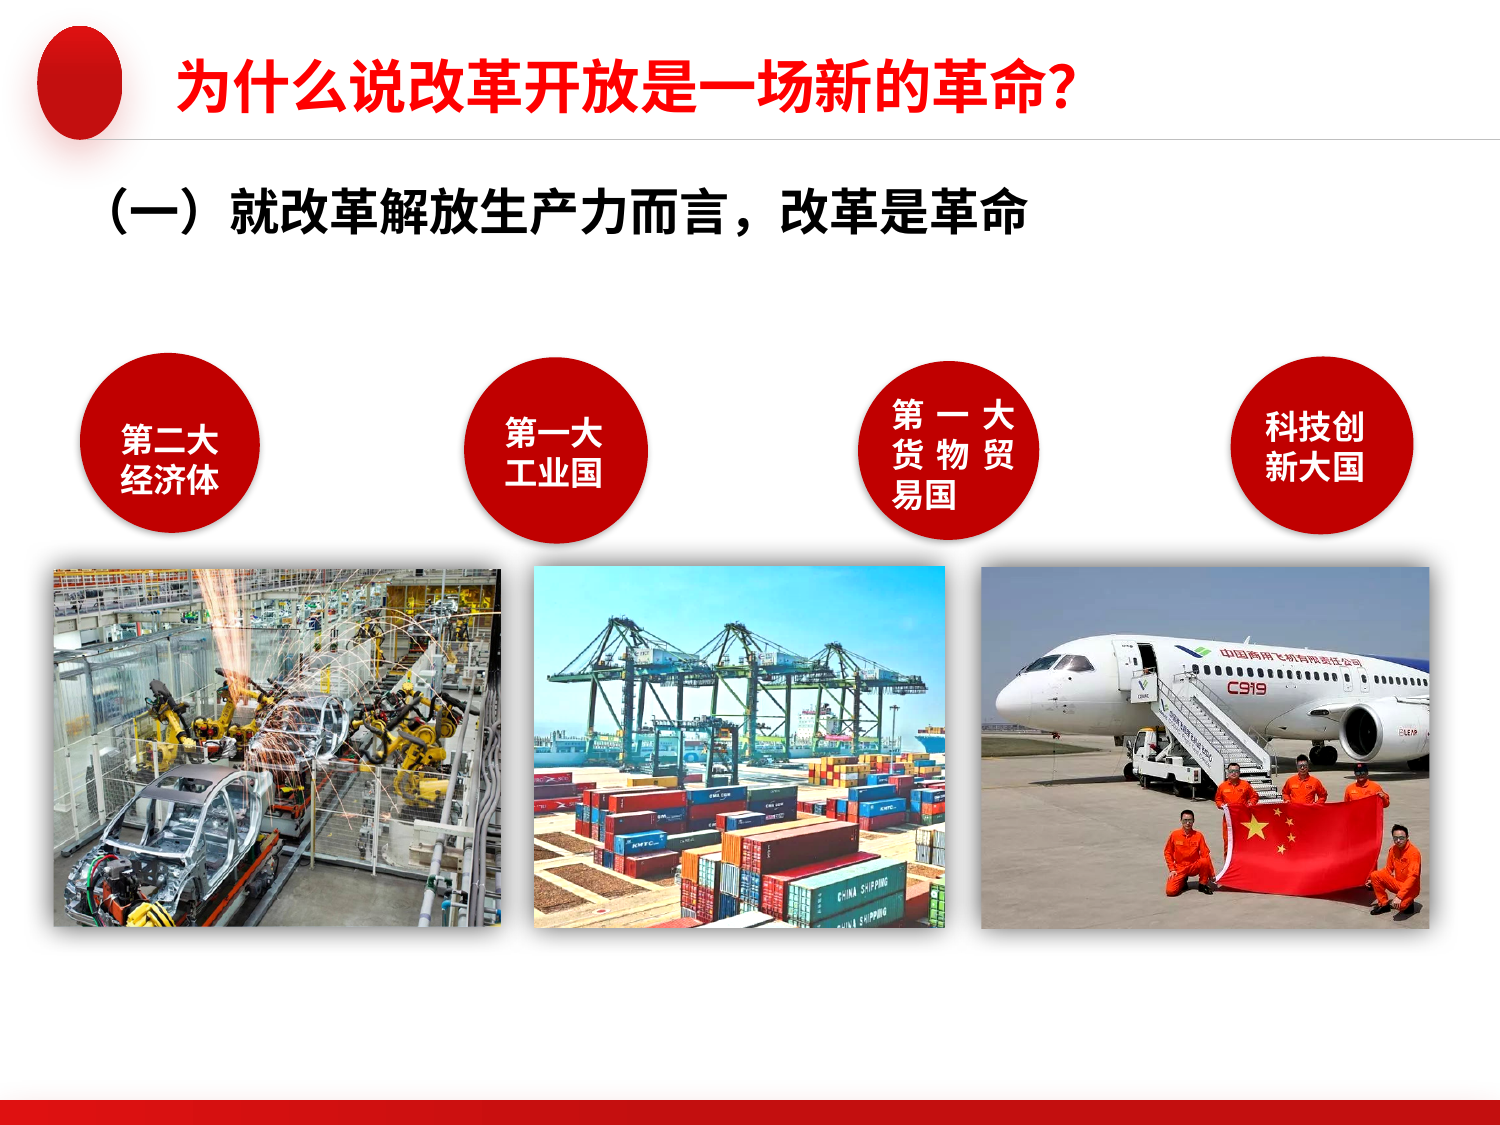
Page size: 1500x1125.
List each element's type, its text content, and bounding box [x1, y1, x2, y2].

text_box 第一大 工业国 [469, 406, 640, 499]
text_box [474, 357, 637, 406]
text_box [1243, 356, 1414, 535]
text_box [884, 361, 1014, 388]
text_box （一）就改革解放生产力而言，改革是革命 [64, 172, 1297, 308]
text_box [478, 499, 635, 544]
text_box [640, 413, 648, 490]
text_box [84, 352, 254, 412]
text_box [1028, 407, 1040, 494]
text_box 第二大 经济体 [73, 412, 267, 505]
text_box 科技创新大国 [1242, 400, 1389, 492]
text_box [464, 419, 469, 480]
picture [534, 566, 945, 929]
text_box [106, 505, 237, 533]
text_box [858, 393, 879, 508]
text_box 为什么说改革开放是一场新的革命？ [159, 42, 1186, 128]
text_box [891, 520, 1006, 540]
picture [981, 567, 1430, 929]
text_box [1230, 403, 1242, 490]
picture [53, 569, 502, 927]
text_box 第一大货物贸易国 [879, 388, 1028, 520]
